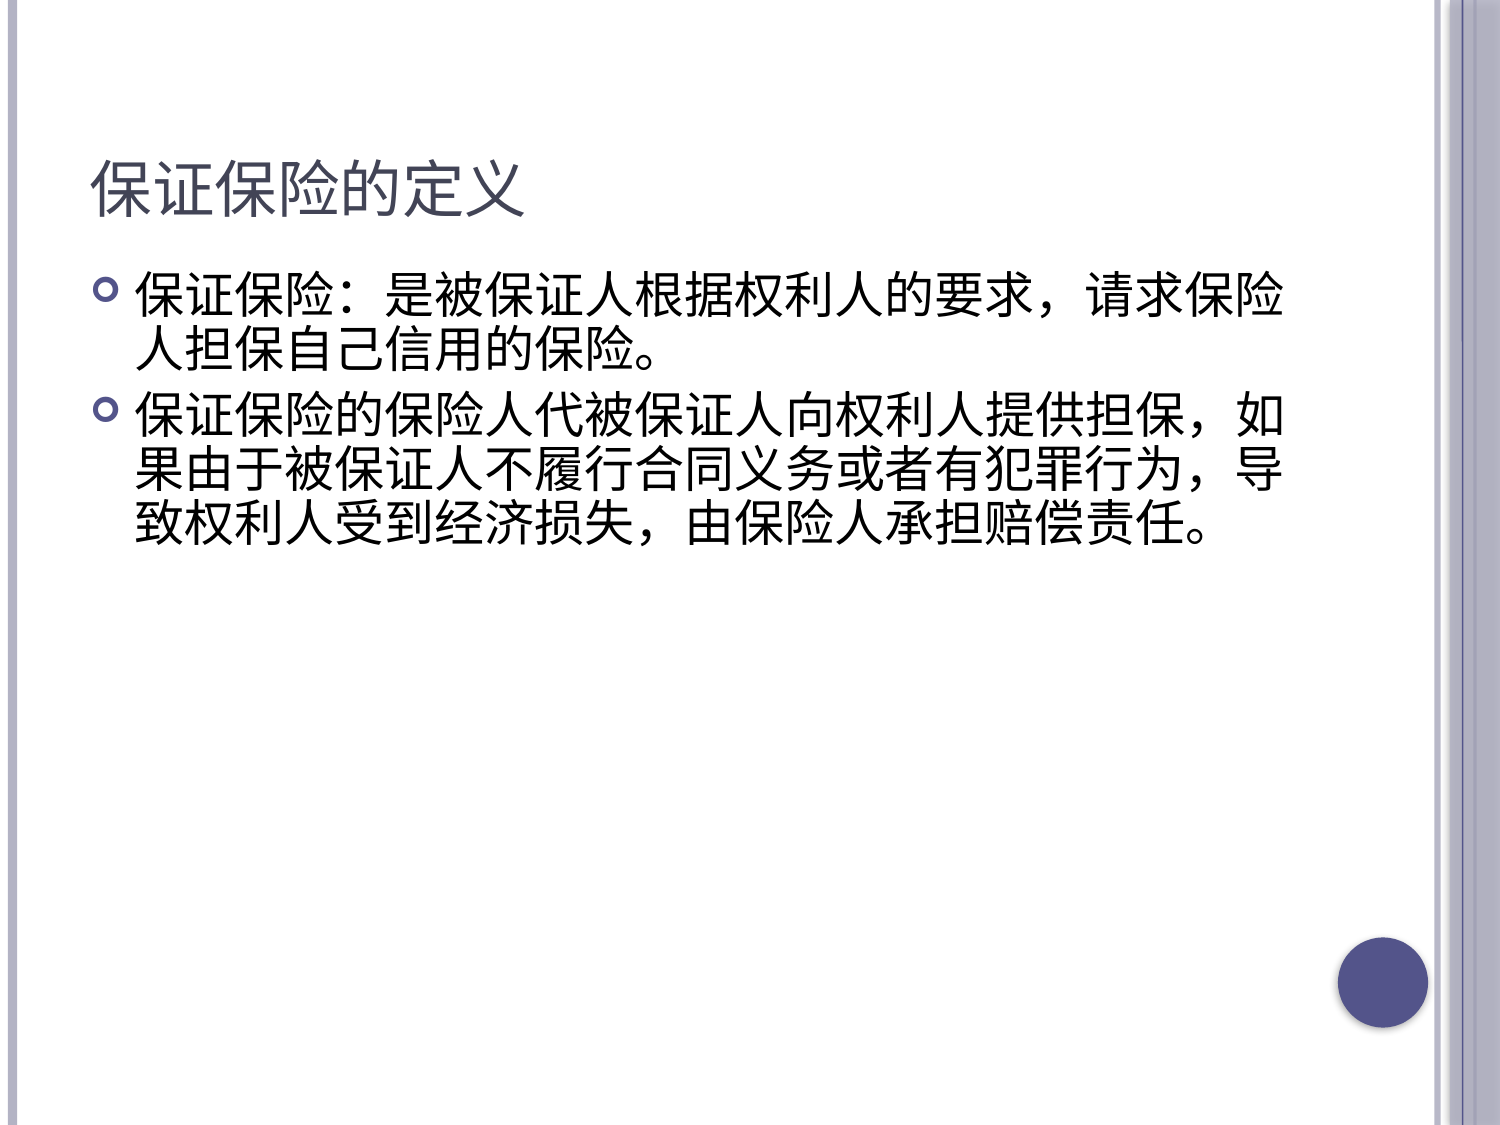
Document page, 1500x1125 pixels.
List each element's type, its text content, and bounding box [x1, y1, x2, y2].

list 保证保险：是被保证人根据权利人的要求，请求保险人担保自己信用的保险。 保证保险的保险人代被保证人向权利人提供担保，如果由于被保证人不履行合同义务或者有犯罪行为，导致权利人受到经济损失，由保险人承担赔偿责任。 [74, 262, 1301, 1063]
title 保证保险的定义 [75, 45, 1300, 233]
